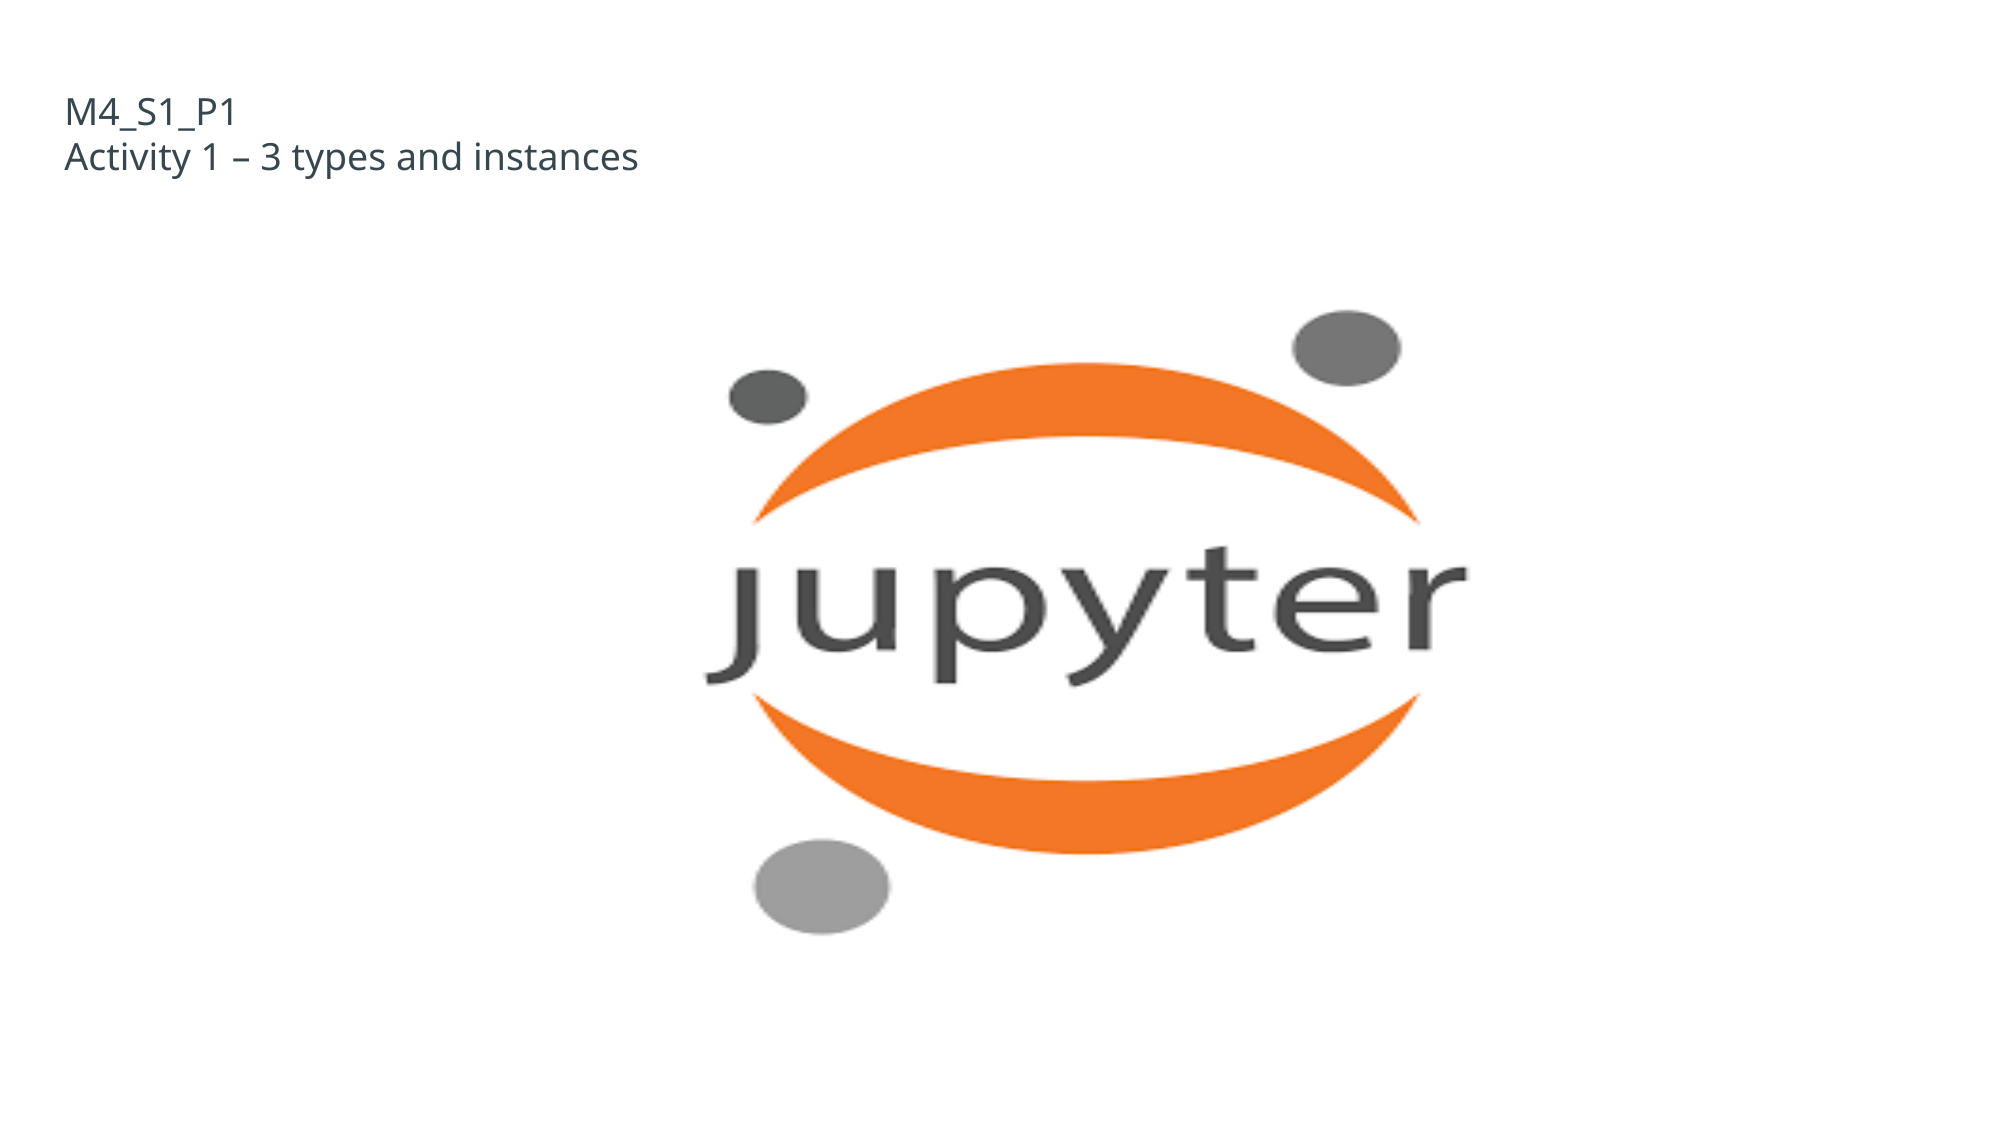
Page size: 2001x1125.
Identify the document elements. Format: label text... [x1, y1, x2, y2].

picture [697, 302, 1482, 939]
text_box M4_S1_P1 Activity 1 – 3 types and instances [49, 80, 1049, 186]
